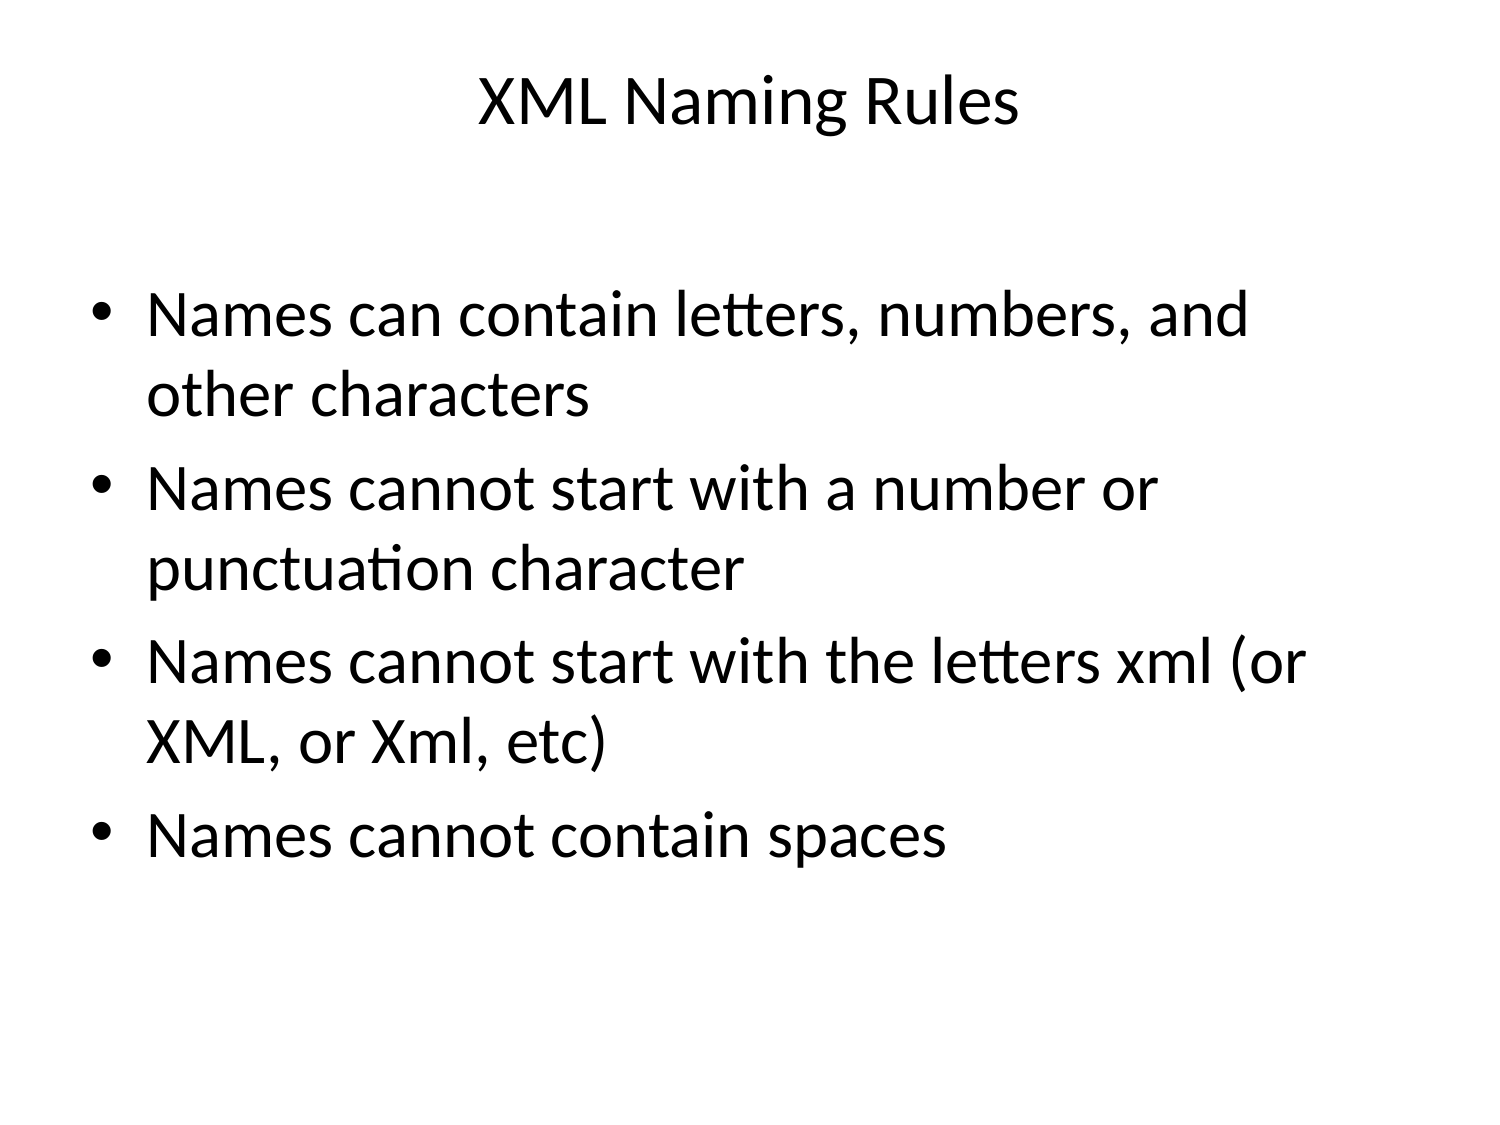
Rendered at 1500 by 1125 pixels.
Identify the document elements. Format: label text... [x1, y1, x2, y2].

list Names can contain letters, numbers, and other characters Names cannot start with a number or punctuation character Names cannot start with the letters xml (or XML, or Xml, etc) Names cannot contain spaces [75, 262, 1425, 1005]
title XML Naming Rules [75, 45, 1425, 233]
